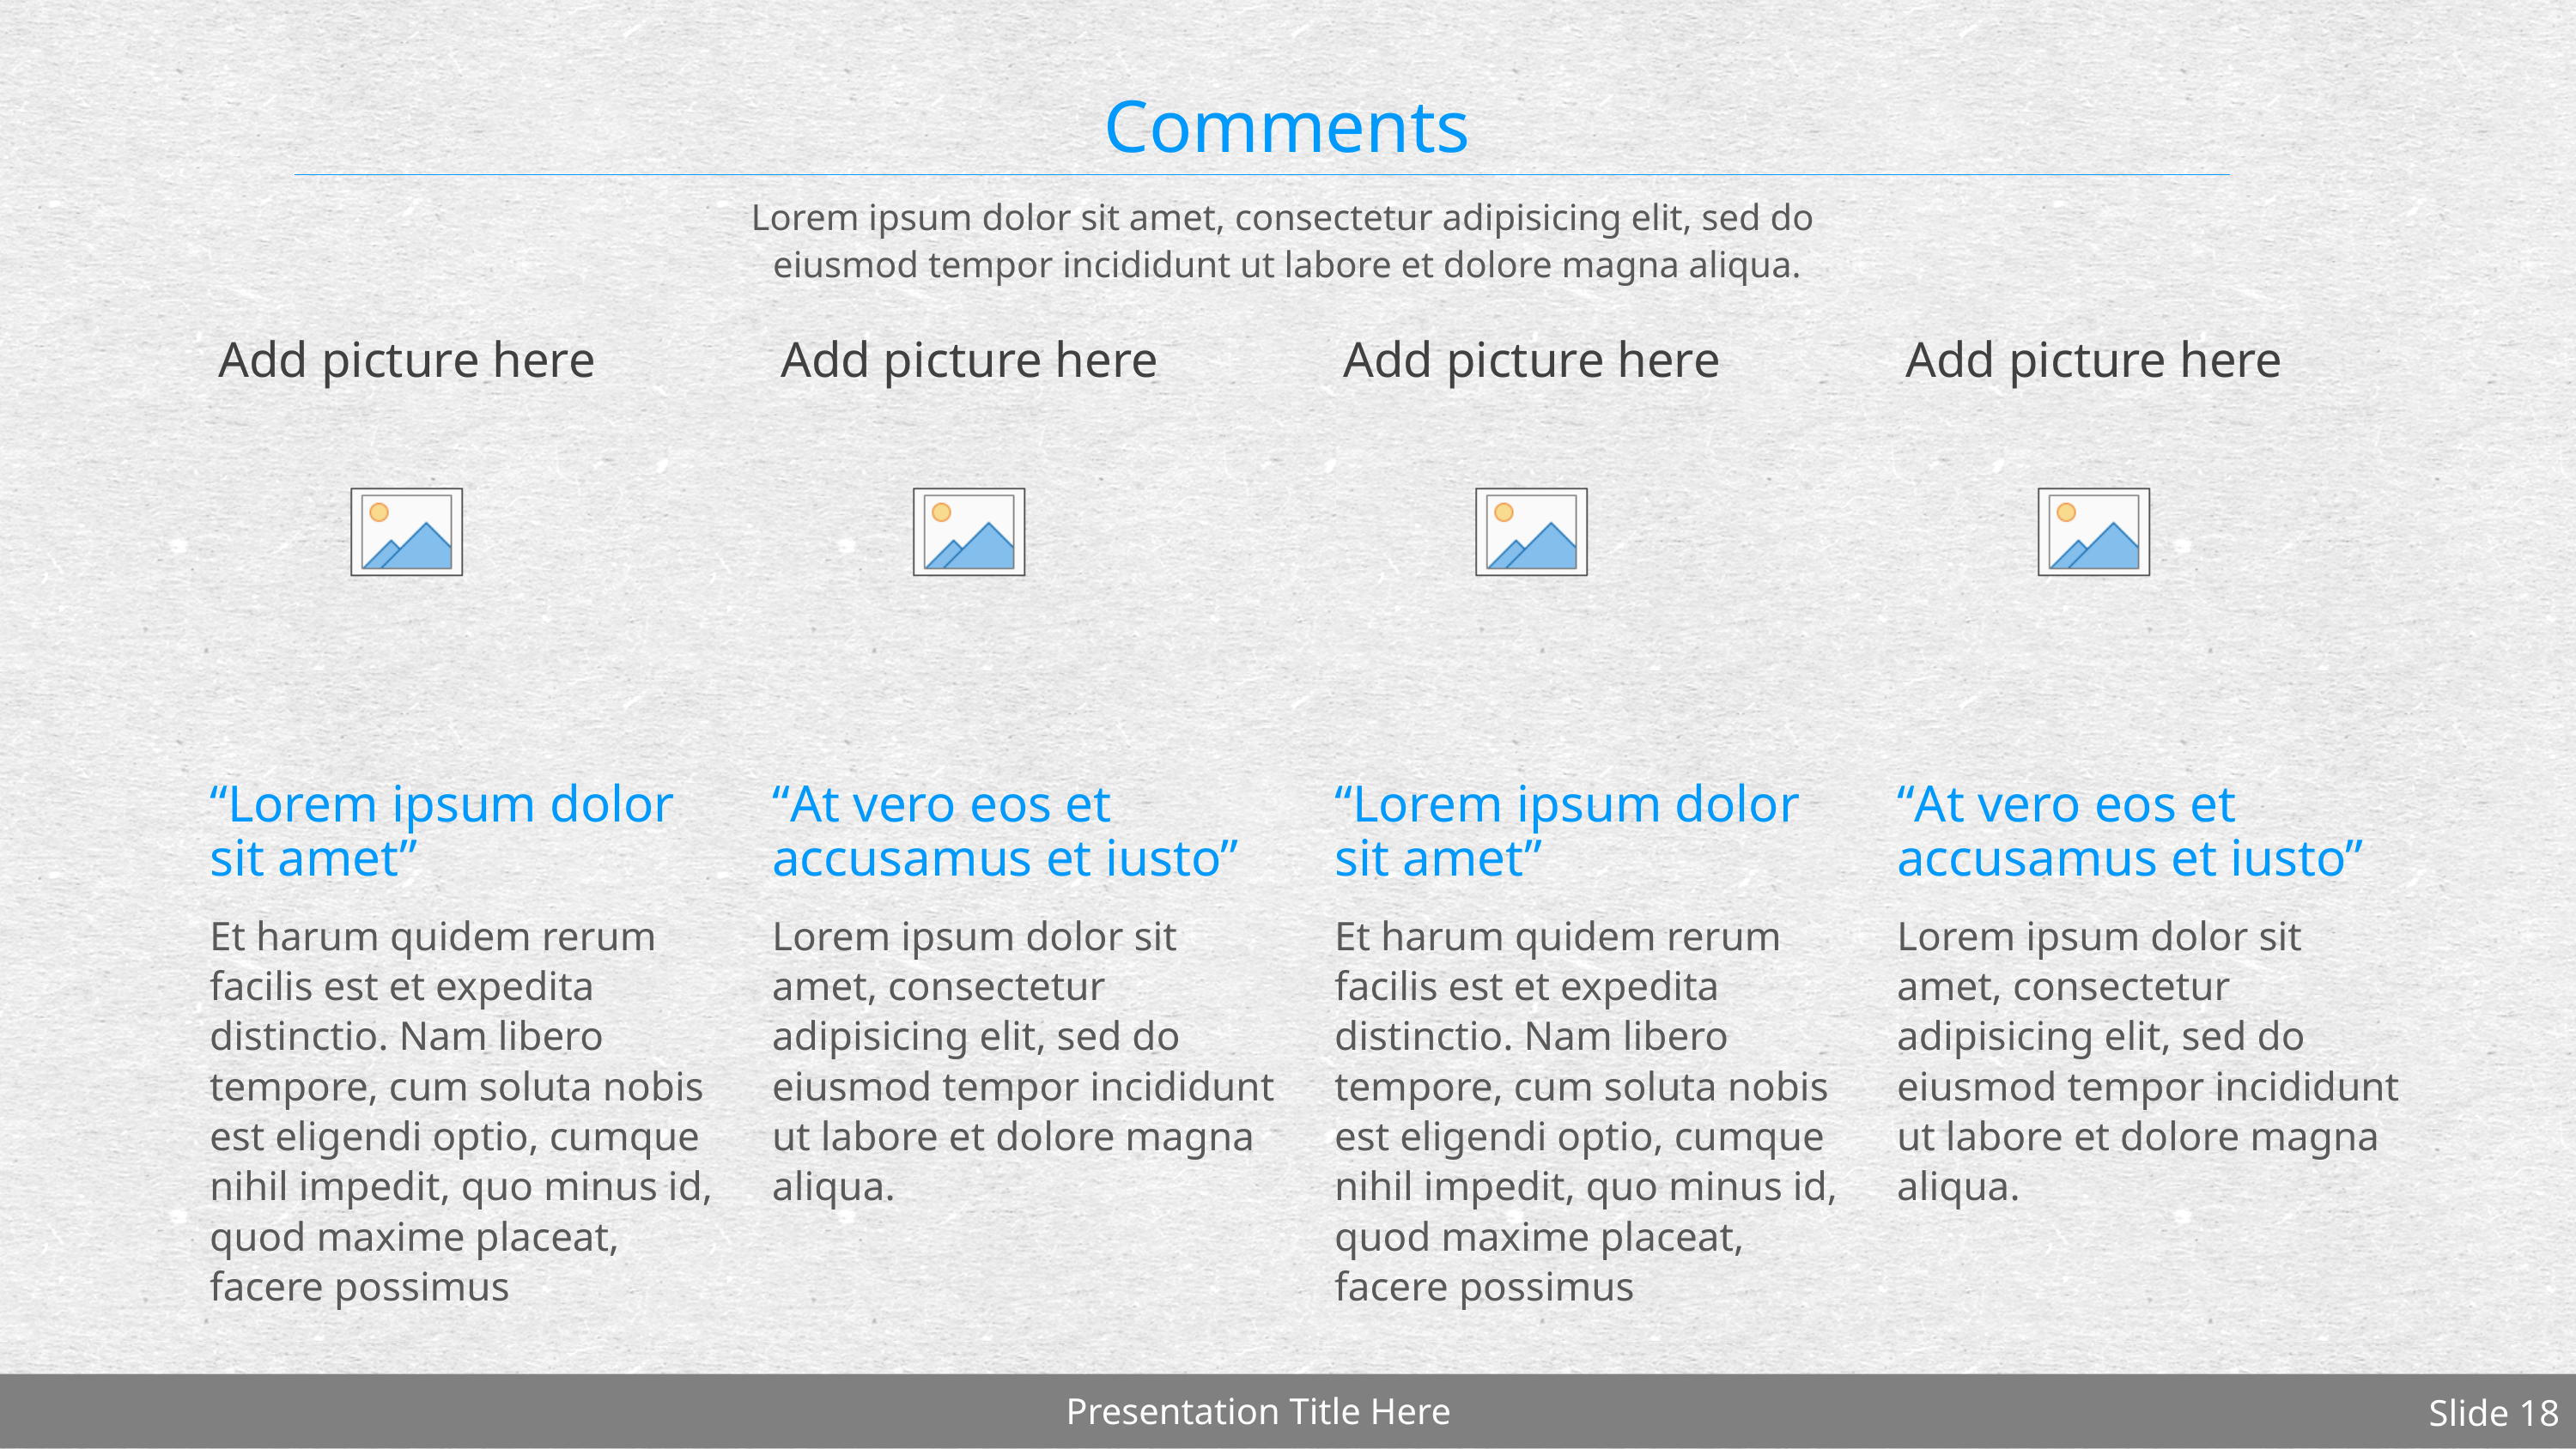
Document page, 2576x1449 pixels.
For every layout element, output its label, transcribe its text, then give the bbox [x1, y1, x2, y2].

list Lorem ipsum dolor sit amet, consectetur adipisicing elit, sed do eiusmod tempor incididunt ut labore et dolore magna aliqua. [1884, 901, 2416, 1305]
subtitle Lorem ipsum dolor sit amet, consectetur adipisicing elit, sed do eiusmod tempor incididunt ut labore et dolore magna aliqua. [44, 184, 2530, 314]
footer Presentation Title Here [823, 1383, 1693, 1432]
slide_number Slide 18 [1993, 1384, 2573, 1432]
picture [0, 0, 2576, 1373]
list “At vero eos et accusamus et iusto” [1884, 749, 2416, 894]
list “At vero eos et accusamus et iusto” [759, 749, 1291, 894]
list Lorem ipsum dolor sit amet, consectetur adipisicing elit, sed do eiusmod tempor incididunt ut labore et dolore magna aliqua. [759, 901, 1291, 1305]
list Et harum quidem rerum facilis est et expedita distinctio. Nam libero tempore, cum soluta nobis est eligendi optio, cumque nihil impedit, quo minus id, quod maxime placeat, facere possimus [1321, 901, 1854, 1305]
list “Lorem ipsum dolor sit amet” [197, 749, 729, 894]
title Comments [44, 65, 2530, 175]
list “Lorem ipsum dolor sit amet” [1321, 749, 1854, 894]
list Et harum quidem rerum facilis est et expedita distinctio. Nam libero tempore, cum soluta nobis est eligendi optio, cumque nihil impedit, quo minus id, quod maxime placeat, facere possimus [197, 901, 729, 1305]
